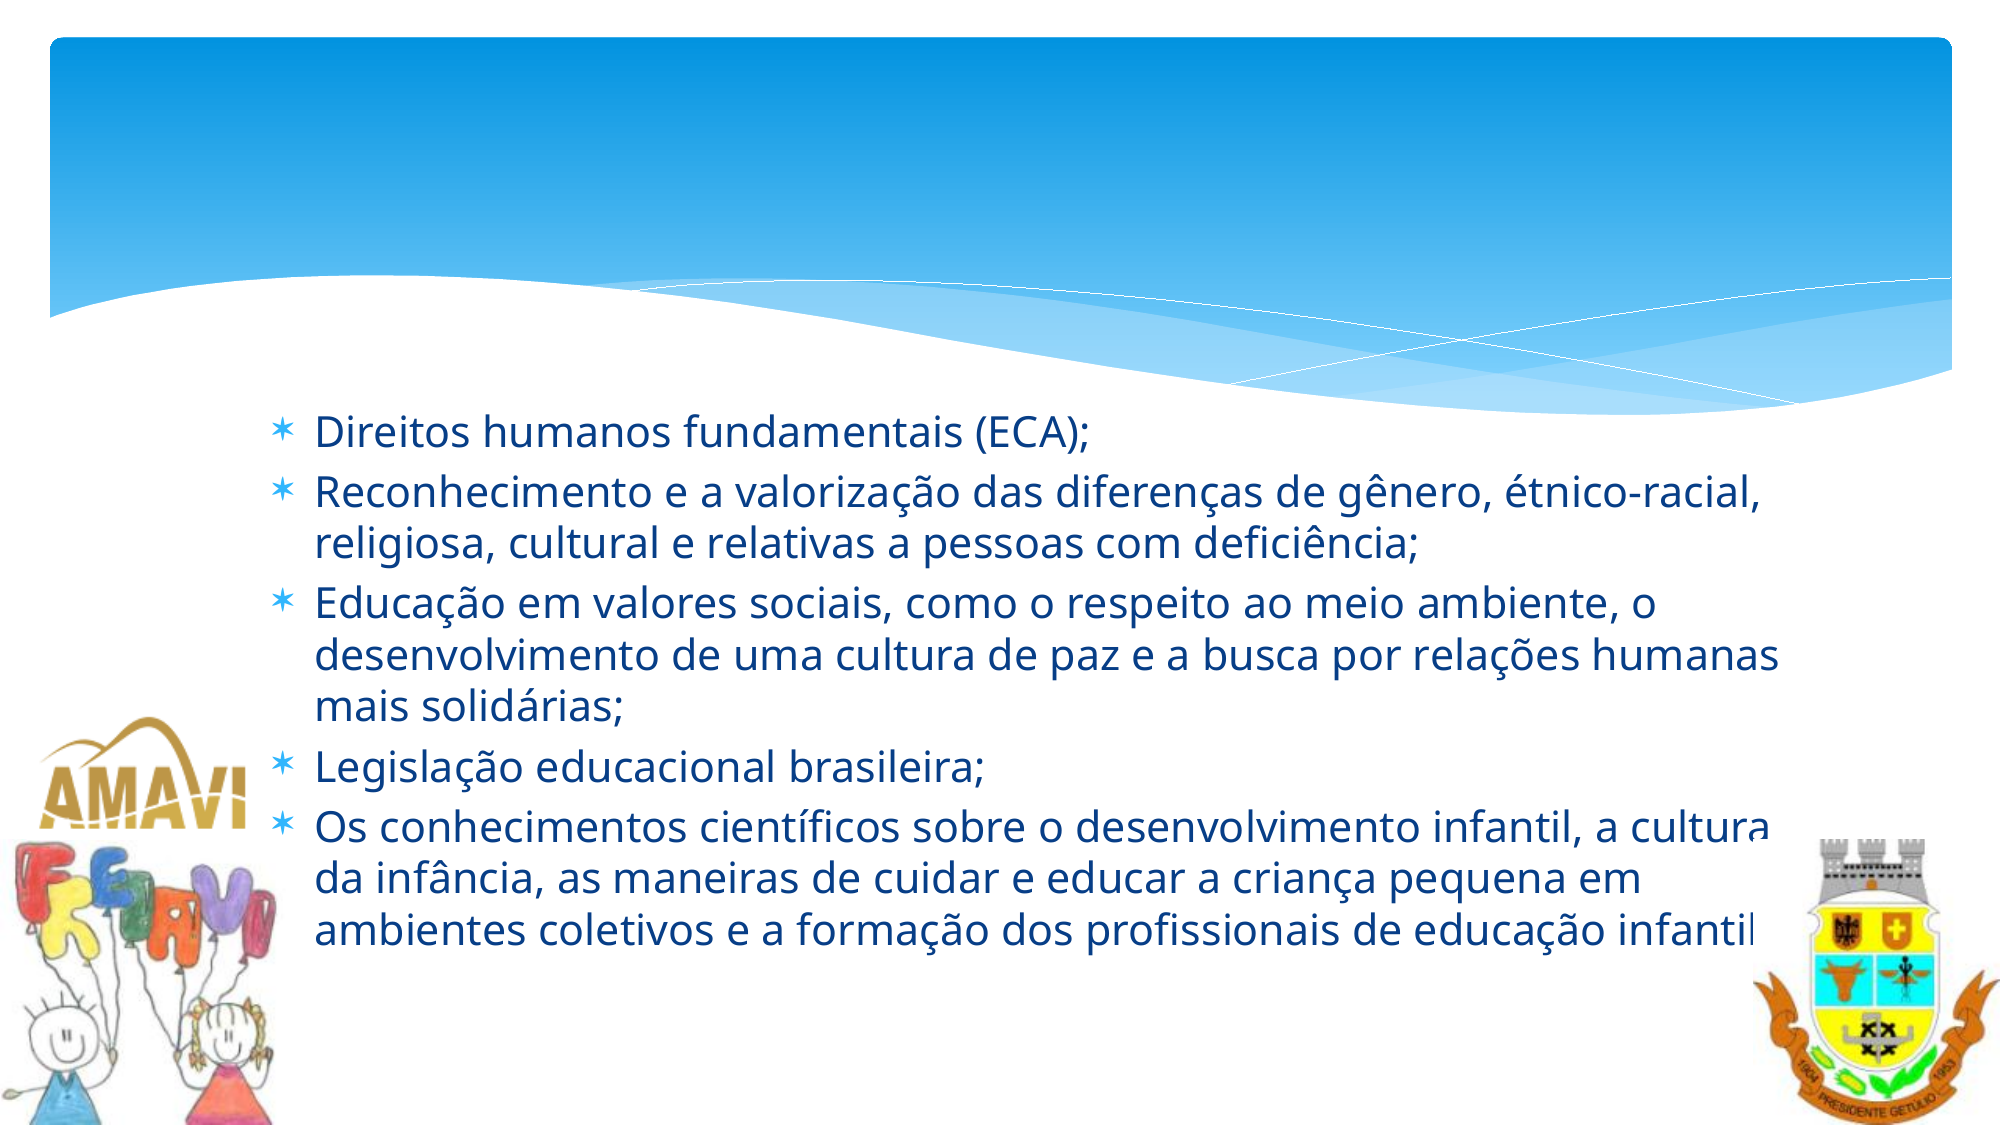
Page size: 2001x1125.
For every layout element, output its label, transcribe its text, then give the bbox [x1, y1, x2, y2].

picture [1752, 839, 2000, 1125]
list Direitos humanos fundamentais (ECA); Reconhecimento e a valorização das diferenças de gênero, étnico-racial, religiosa, cultural e relativas a pessoas com deficiência; Educação em valores sociais, como o respeito ao meio ambiente, o desenvolvimento de uma cultura de paz e a busca por relações humanas mais solidárias; Legislação educacional brasileira; Os conhecimentos científicos sobre o desenvolvimento infantil, a cultura da infância, as maneiras de cuidar e educar a criança pequena em ambientes coletivos e a formação dos profissionais de educação infantil. [257, 396, 1812, 1005]
picture [0, 700, 286, 1125]
